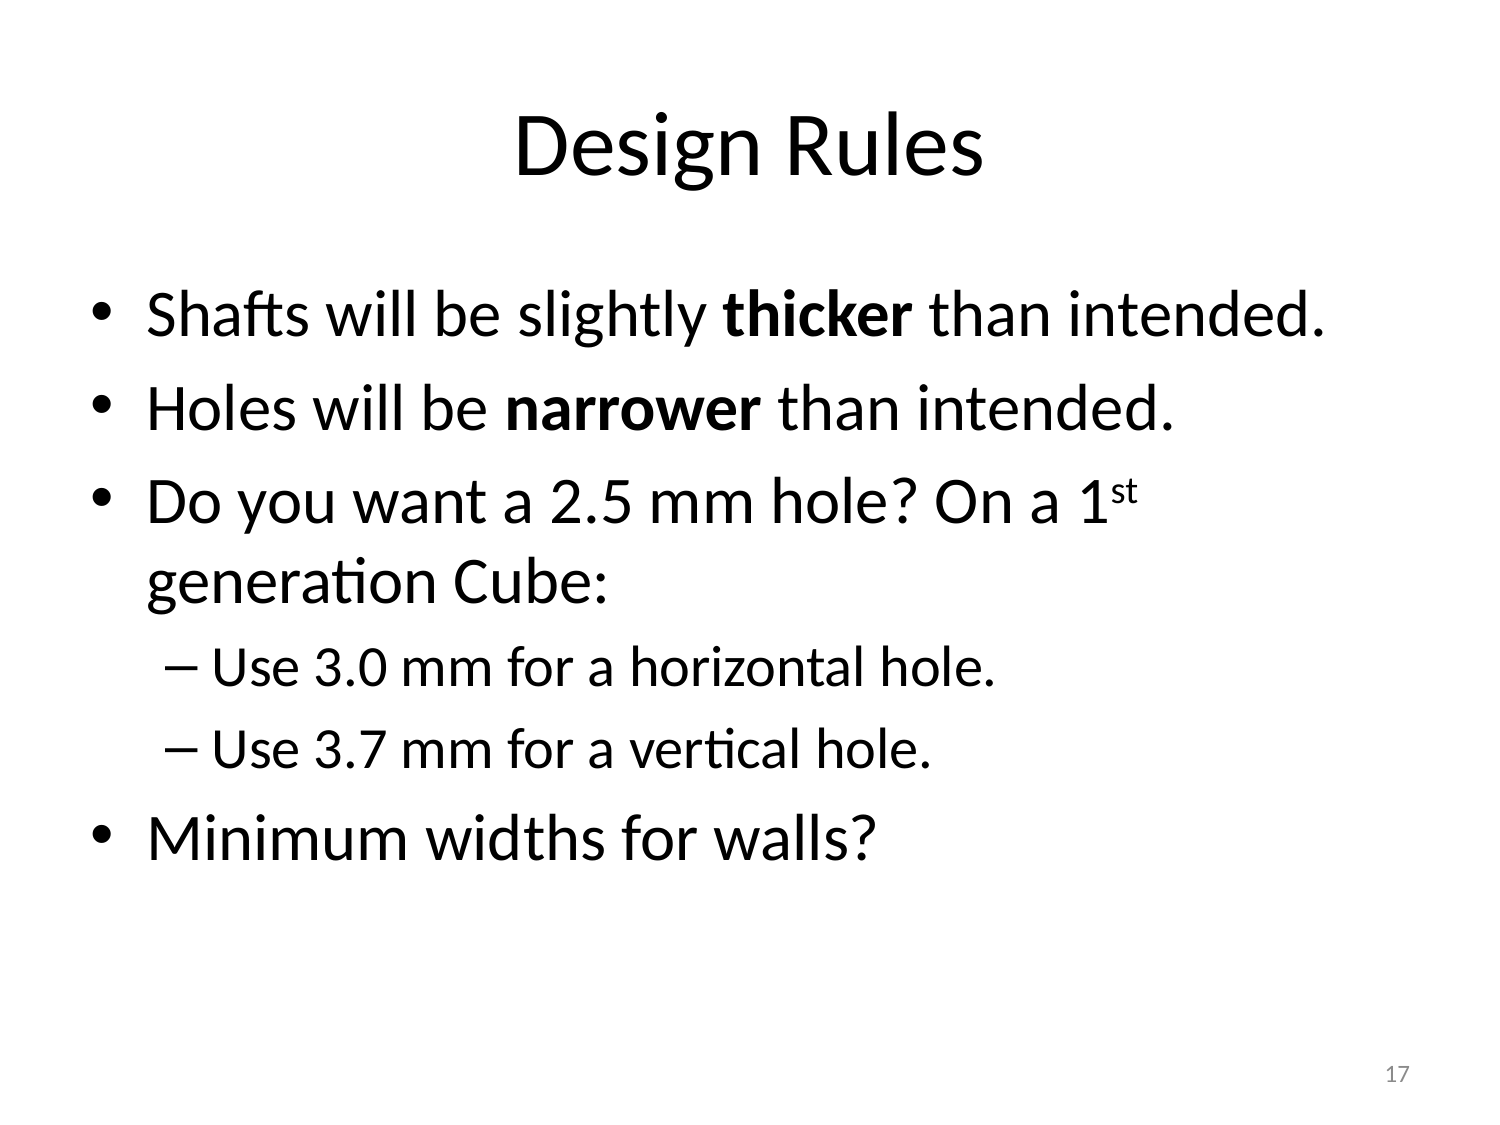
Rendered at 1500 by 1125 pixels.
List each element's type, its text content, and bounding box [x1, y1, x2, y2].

list Shafts will be slightly thicker than intended. Holes will be narrower than intended. Do you want a 2.5 mm hole? On a 1st generation Cube: Use 3.0 mm for a horizontal hole. Use 3.7 mm for a vertical hole. Minimum widths for walls? [75, 262, 1425, 1005]
title Design Rules [75, 45, 1425, 233]
slide_number 17 [1074, 1042, 1425, 1103]
